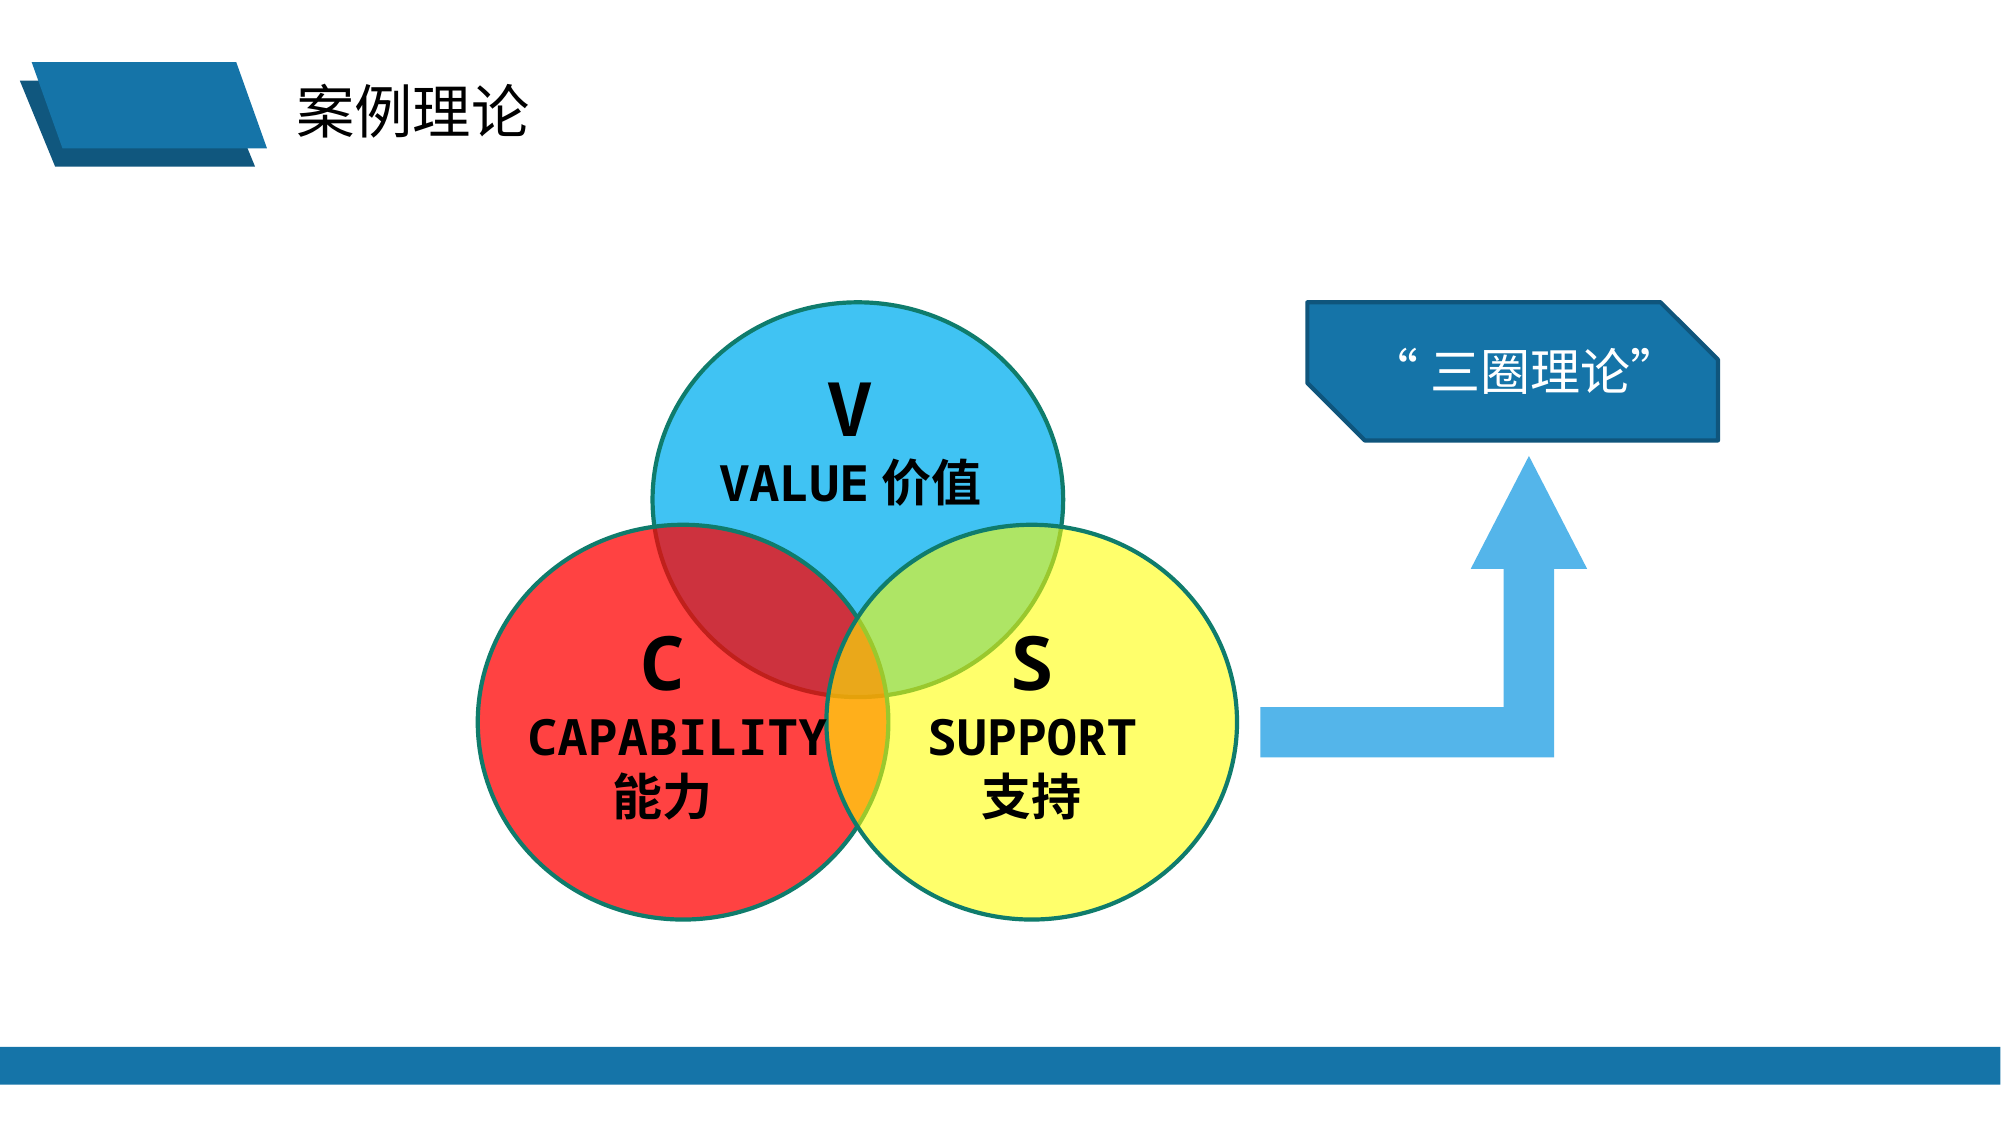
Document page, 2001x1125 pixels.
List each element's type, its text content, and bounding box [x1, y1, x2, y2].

text_box [1258, 453, 1589, 760]
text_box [1307, 301, 1719, 441]
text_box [455, 302, 1238, 920]
text_box 案例理论 [281, 67, 545, 153]
text_box [0, 1045, 2001, 1087]
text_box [19, 62, 268, 167]
